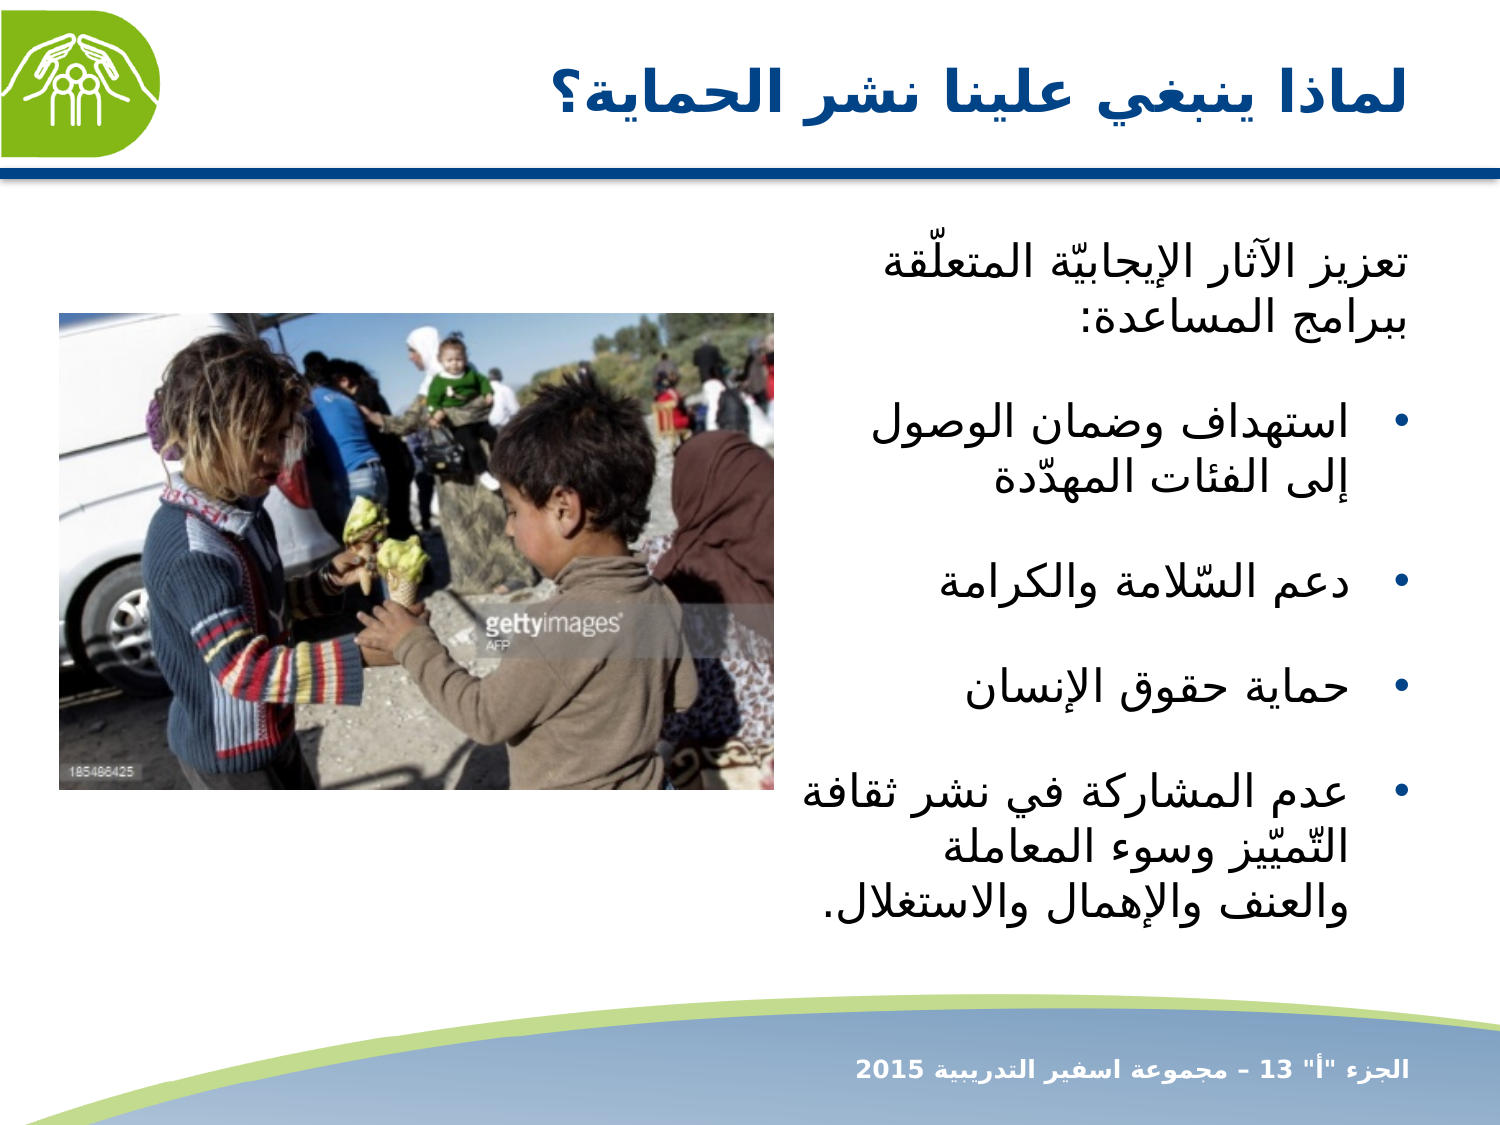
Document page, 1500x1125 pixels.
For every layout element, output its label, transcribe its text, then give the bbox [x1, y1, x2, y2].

picture [58, 313, 774, 790]
picture [0, 9, 75, 158]
footer الجزء "أ" 13 – مجموعة اسفير التدريبية 2015 [679, 1038, 1425, 1099]
title لماذا ينبغي علينا نشر الحماية؟ [75, 0, 1425, 178]
list تعزيز الآثار الإيجابيّة المتعلّقة ببرامج المساعدة: استهداف وضمان الوصول إلى الفئات المهدّدة دعم السّلامة والكرامة حماية حقوق الإنسان عدم المشاركة في نشر ثقافة التّميّيز وسوء المعاملة والعنف والإهمال والاستغلال. [783, 224, 1425, 1010]
picture [0, 992, 1500, 1125]
